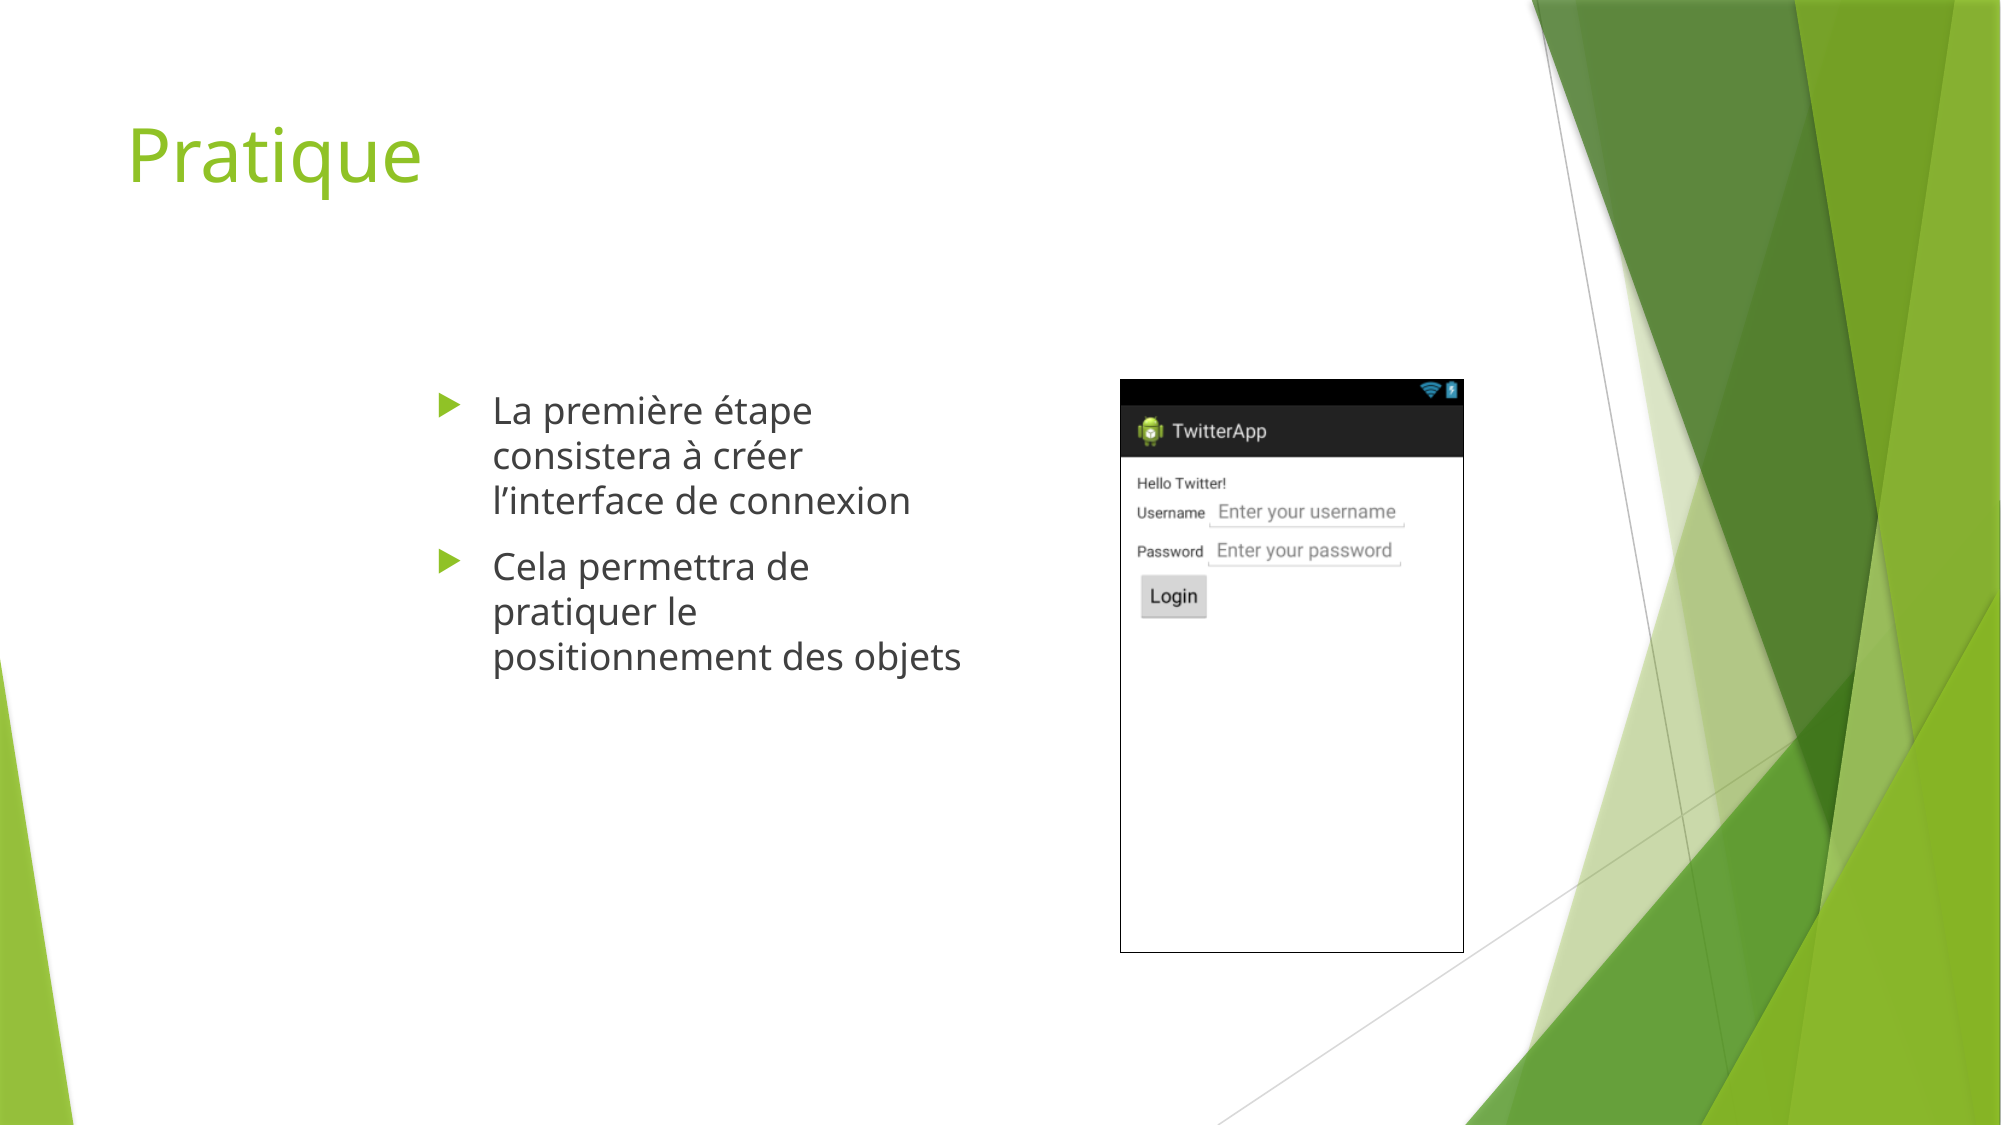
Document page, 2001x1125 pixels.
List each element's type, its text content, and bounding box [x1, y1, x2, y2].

list La première étape consistera à créer l’interface de connexion Cela permettra de pratiquer le positionnement des objets [421, 379, 982, 953]
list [1120, 378, 1465, 954]
title Pratique [111, 99, 1522, 317]
